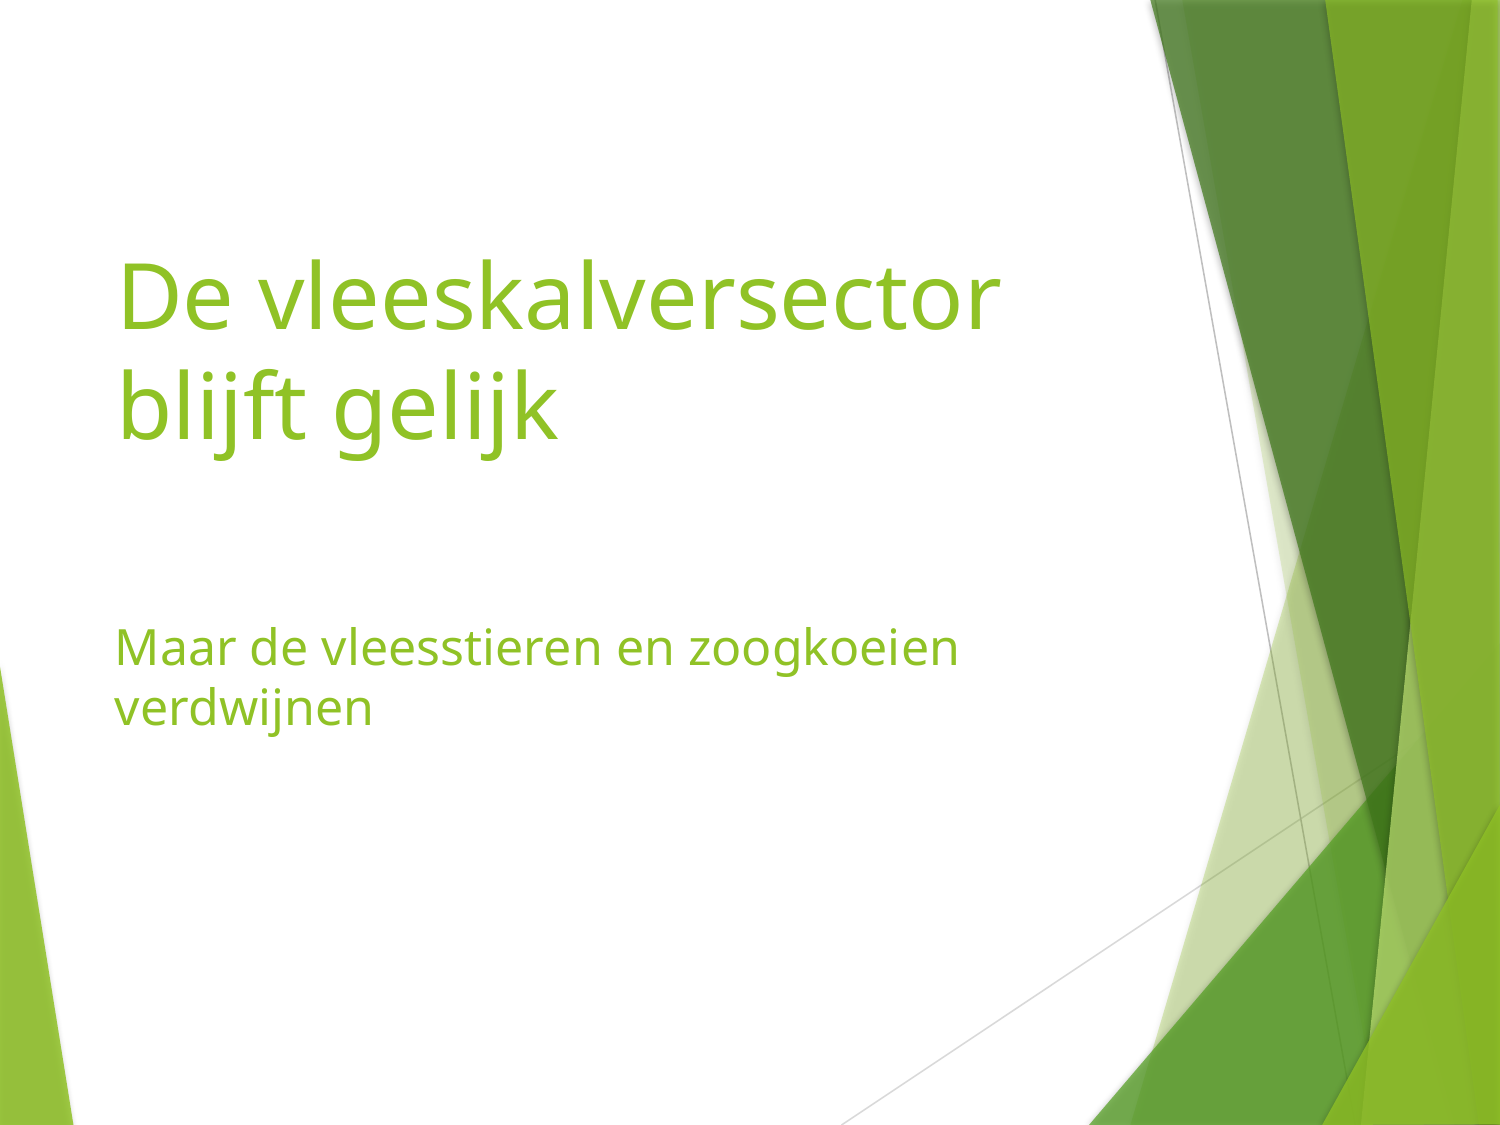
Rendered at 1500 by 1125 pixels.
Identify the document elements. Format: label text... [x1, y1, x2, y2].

list Maar de vleesstieren en zoogkoeien verdwijnen [99, 658, 1142, 743]
title De vleeskalversector blijft gelijk [101, 99, 1142, 596]
